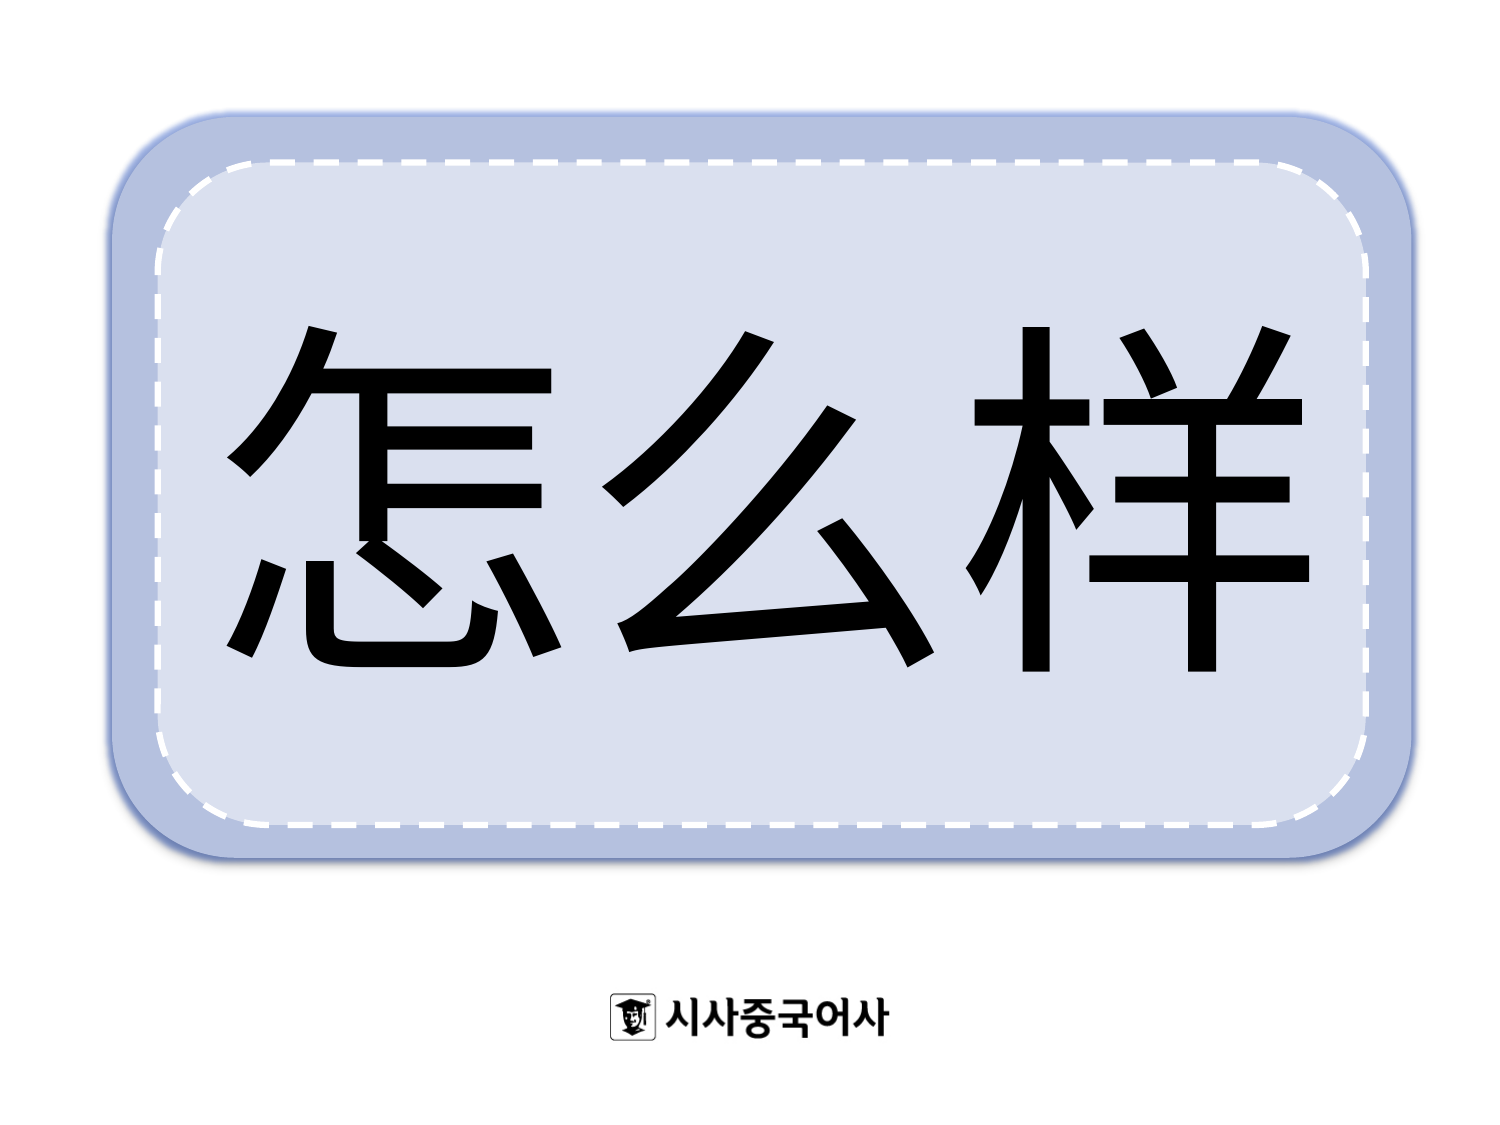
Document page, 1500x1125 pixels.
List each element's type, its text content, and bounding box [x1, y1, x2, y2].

picture [602, 987, 898, 1047]
text_box 怎么样 [162, 160, 1371, 824]
